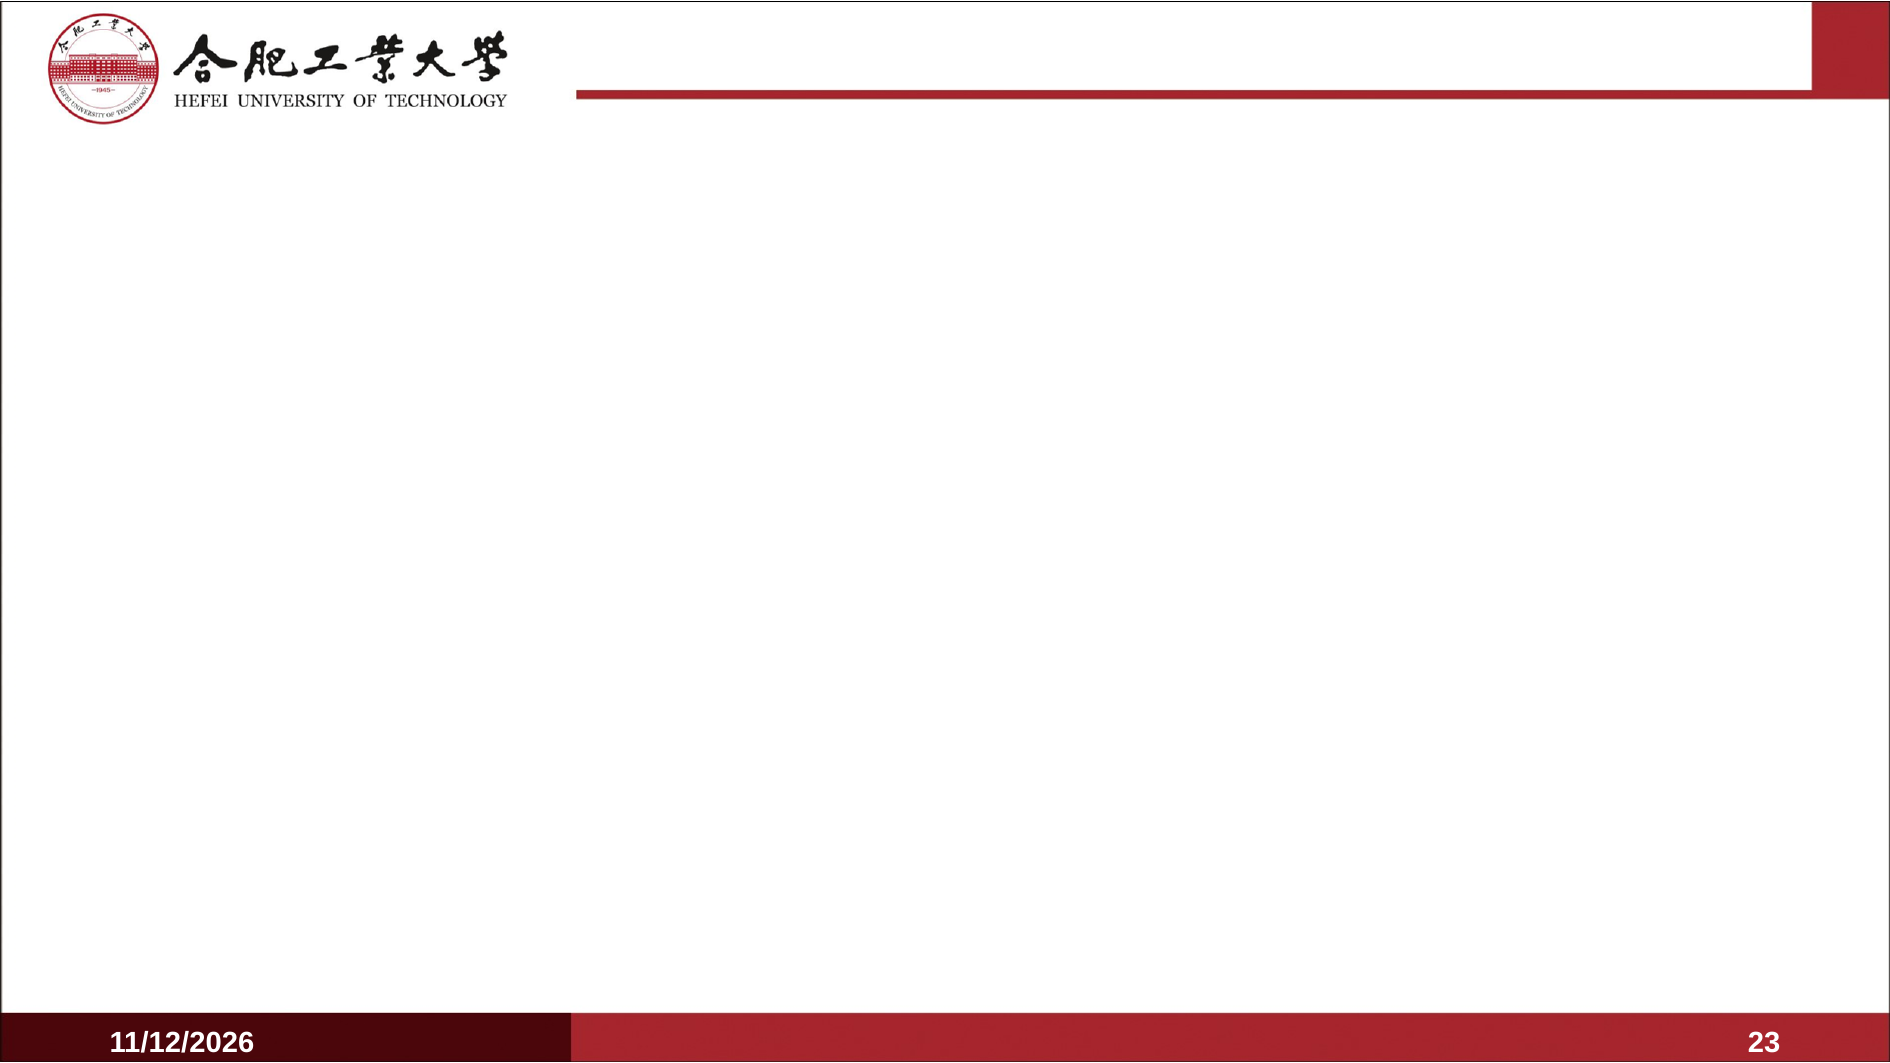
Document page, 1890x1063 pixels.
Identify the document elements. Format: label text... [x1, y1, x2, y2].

slide_number 22 [1354, 1015, 1796, 1063]
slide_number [94, 1015, 536, 1063]
picture [0, 1, 1890, 1062]
